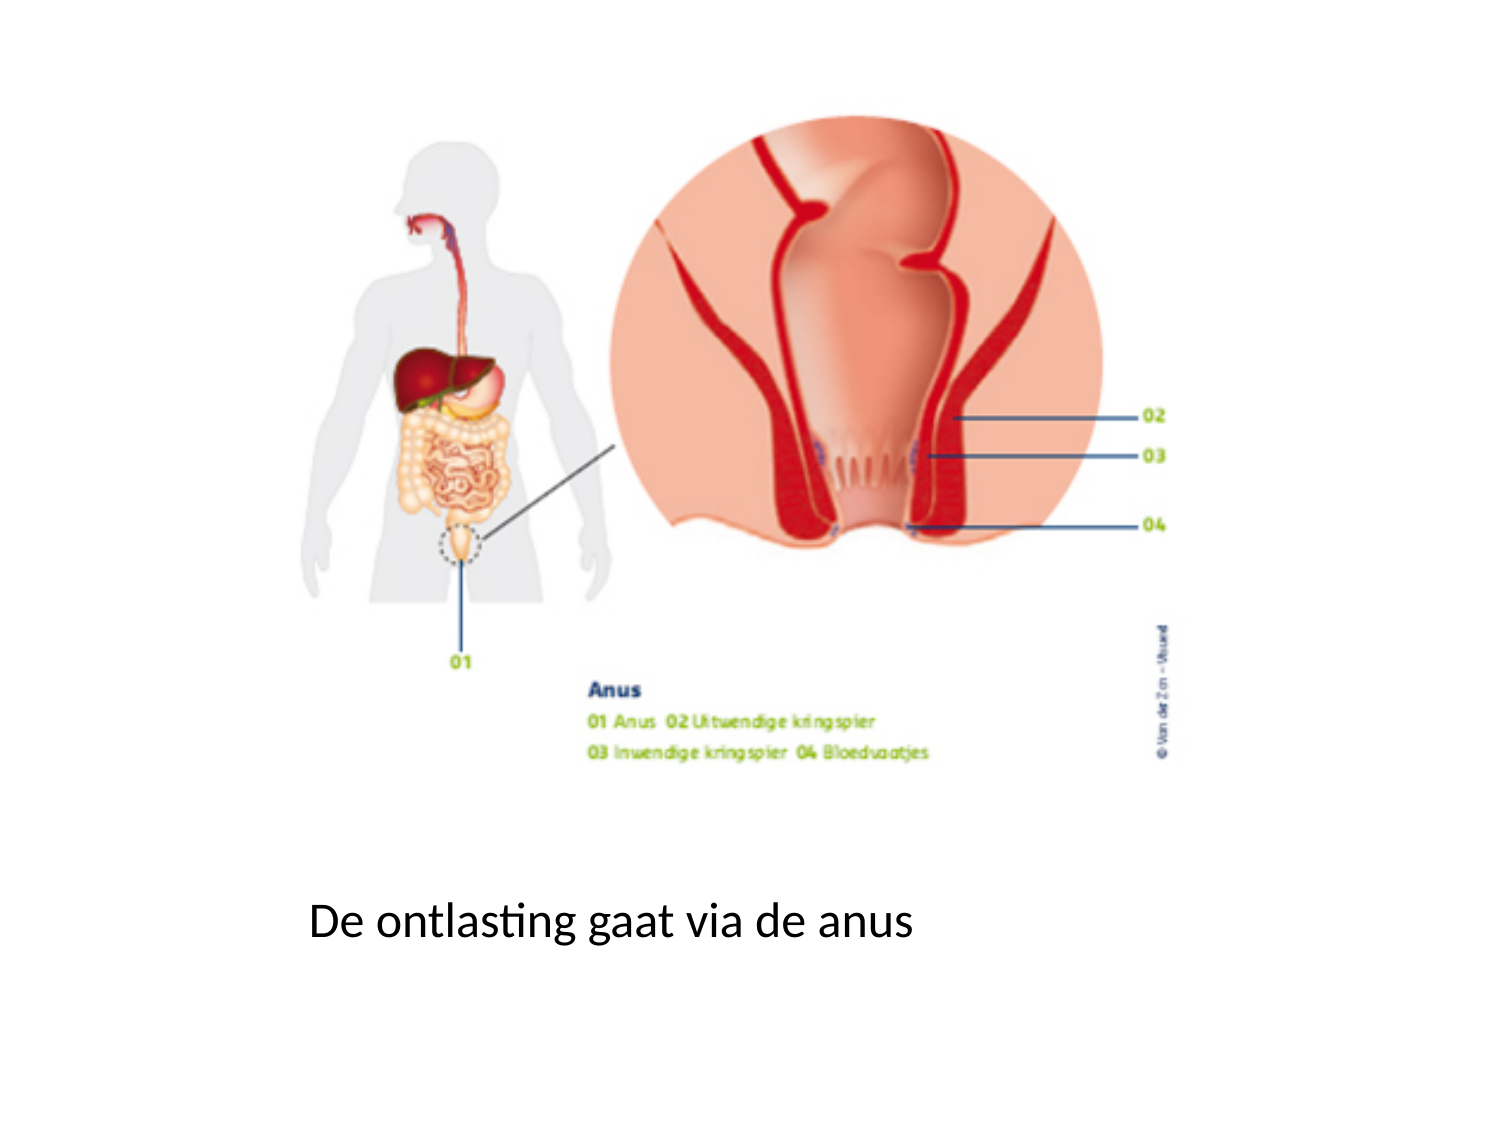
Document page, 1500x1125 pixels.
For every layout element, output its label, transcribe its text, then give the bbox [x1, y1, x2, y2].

list De ontlasting gaat via de anus [294, 880, 1194, 1013]
picture [293, 100, 1195, 776]
